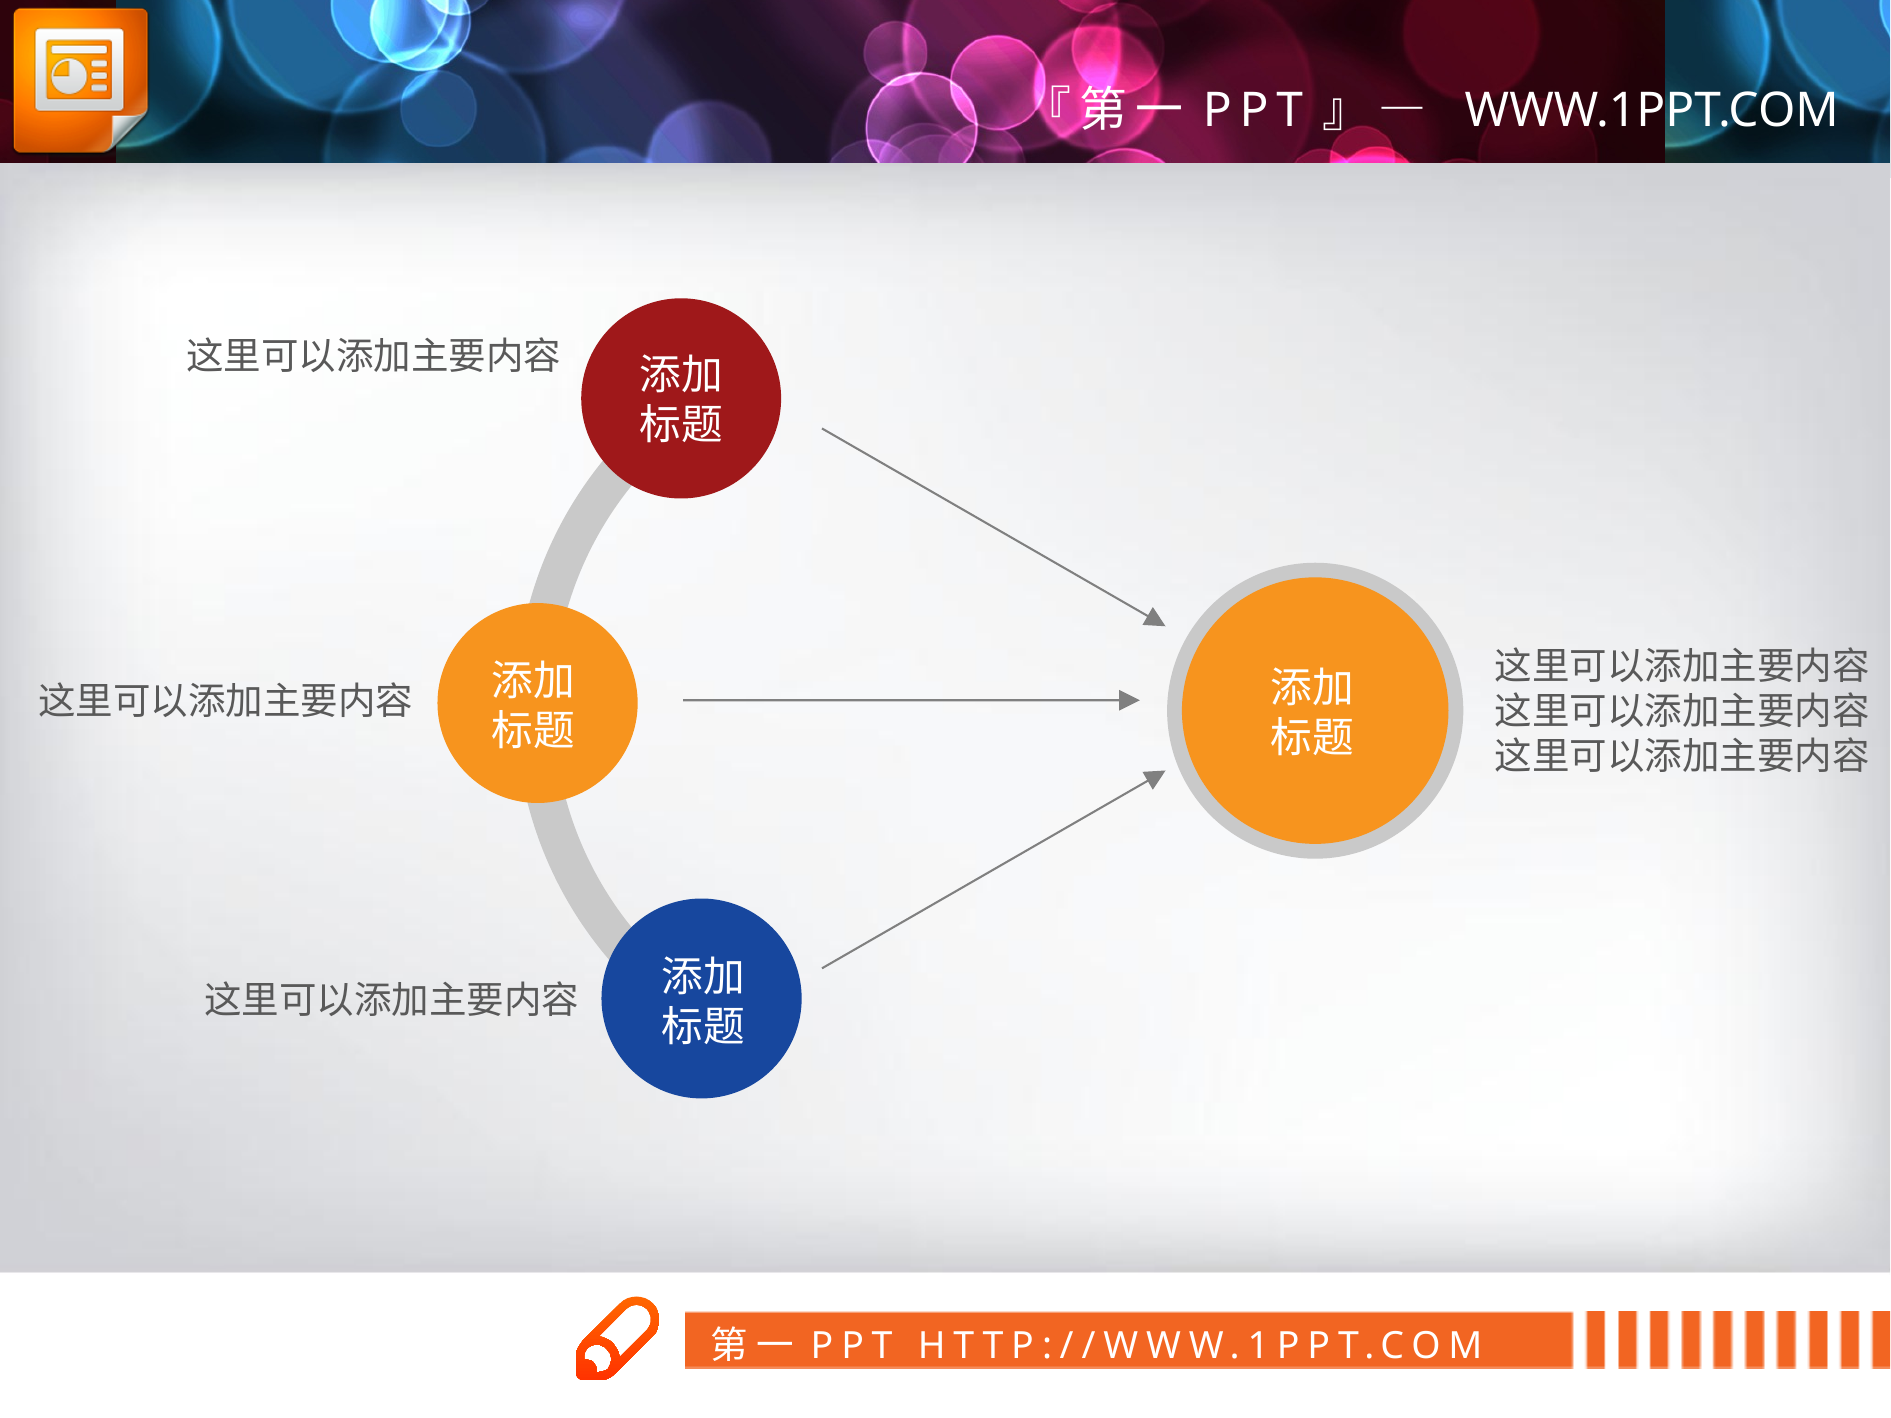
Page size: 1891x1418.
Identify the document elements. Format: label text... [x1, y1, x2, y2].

text_box [601, 898, 802, 1099]
text_box [1181, 577, 1449, 844]
text_box 这里可以添加主要内容 这里可以添加主要内容 这里可以添加主要内容 [1480, 634, 1891, 785]
text_box 添加 标题 [469, 646, 597, 762]
text_box 这里可以添加主要内容 [118, 325, 576, 385]
text_box [527, 799, 631, 960]
text_box 添加 标题 [1248, 653, 1376, 769]
text_box [581, 298, 782, 499]
text_box [529, 461, 632, 607]
picture [685, 1311, 1891, 1369]
text_box 这里可以添加主要内容 [0, 669, 429, 730]
text_box [683, 689, 1140, 711]
picture [0, 0, 1891, 1275]
text_box 这里可以添加主要内容 [148, 968, 594, 1029]
text_box 添加 标题 [617, 340, 745, 456]
text_box [821, 428, 1166, 627]
text_box 添加 标题 [640, 942, 768, 1058]
text_box [1167, 562, 1464, 859]
text_box [821, 770, 1166, 969]
text_box [437, 603, 638, 803]
